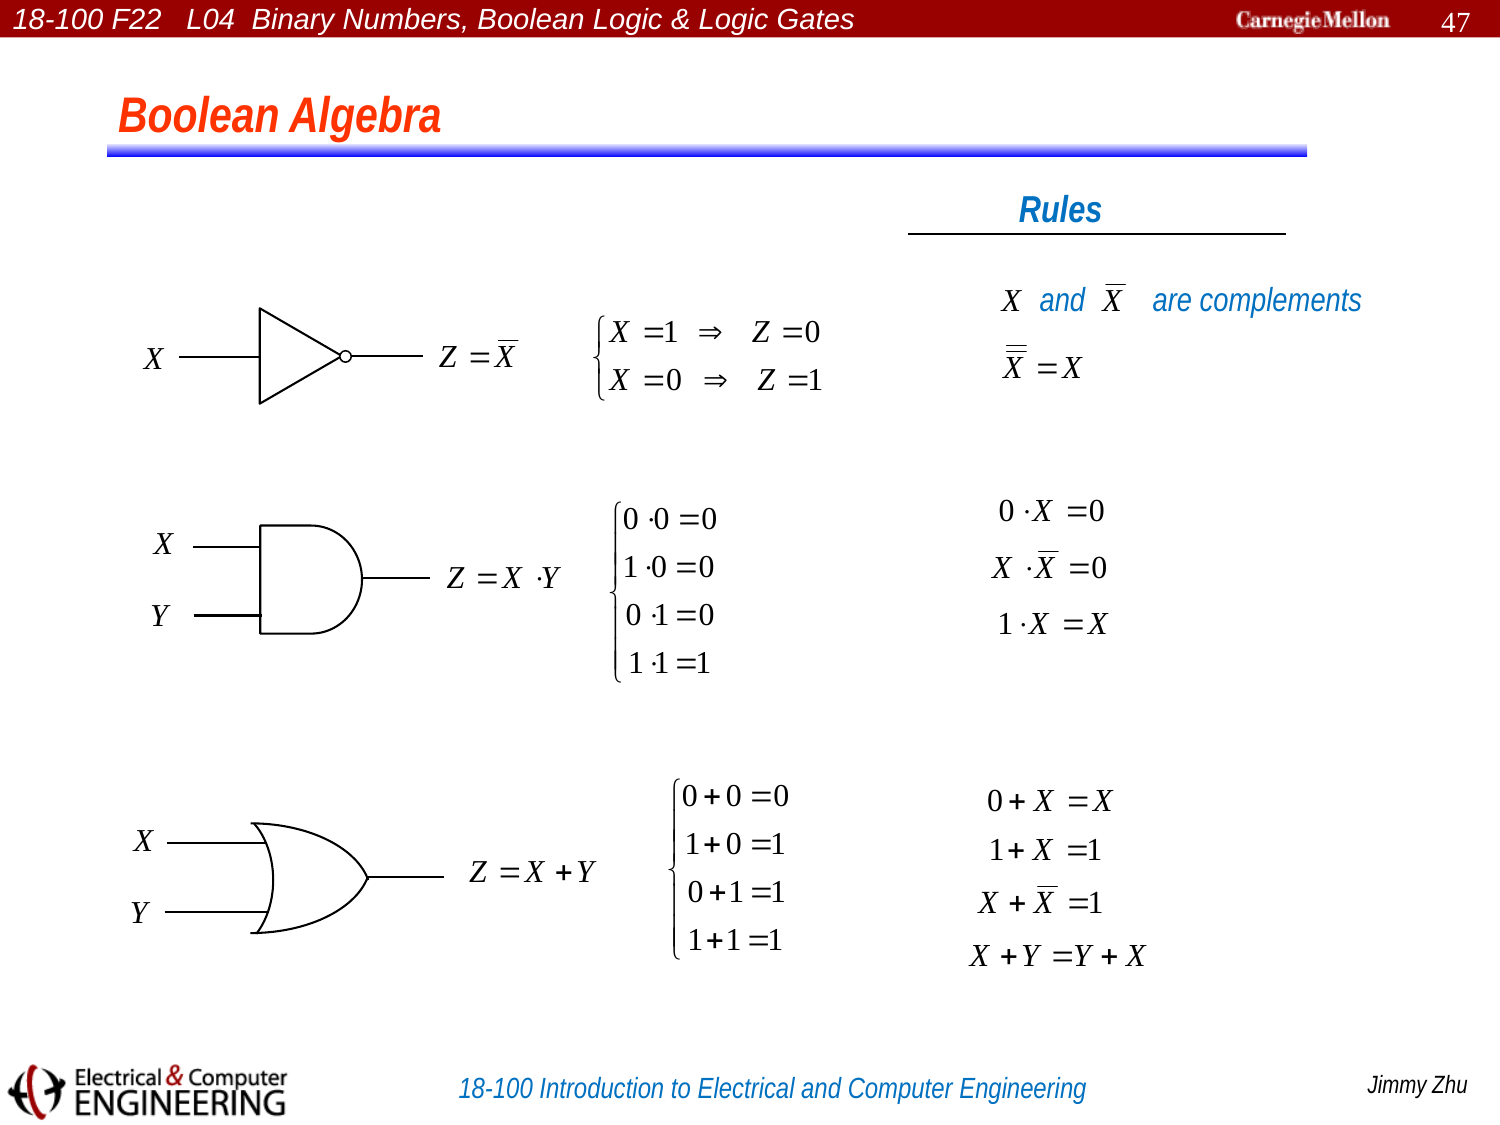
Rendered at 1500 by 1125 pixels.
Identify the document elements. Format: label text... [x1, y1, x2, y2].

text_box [602, 496, 723, 689]
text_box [145, 524, 569, 634]
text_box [986, 830, 1105, 866]
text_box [1094, 276, 1133, 317]
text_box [661, 773, 795, 966]
text_box Rules [1004, 177, 1118, 233]
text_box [993, 282, 1032, 318]
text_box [586, 310, 827, 407]
slide_number 47 [1217, 0, 1494, 34]
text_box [982, 781, 1124, 820]
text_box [962, 936, 1158, 973]
text_box Boolean Algebra [103, 75, 469, 150]
text_box [107, 144, 1308, 157]
text_box and are complements [1024, 270, 1378, 326]
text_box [995, 338, 1092, 385]
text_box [178, 308, 424, 404]
picture [0, 1058, 298, 1125]
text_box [136, 339, 175, 375]
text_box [970, 877, 1107, 919]
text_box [984, 543, 1113, 587]
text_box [995, 605, 1119, 641]
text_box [994, 491, 1109, 530]
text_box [433, 332, 525, 374]
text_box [125, 788, 602, 968]
